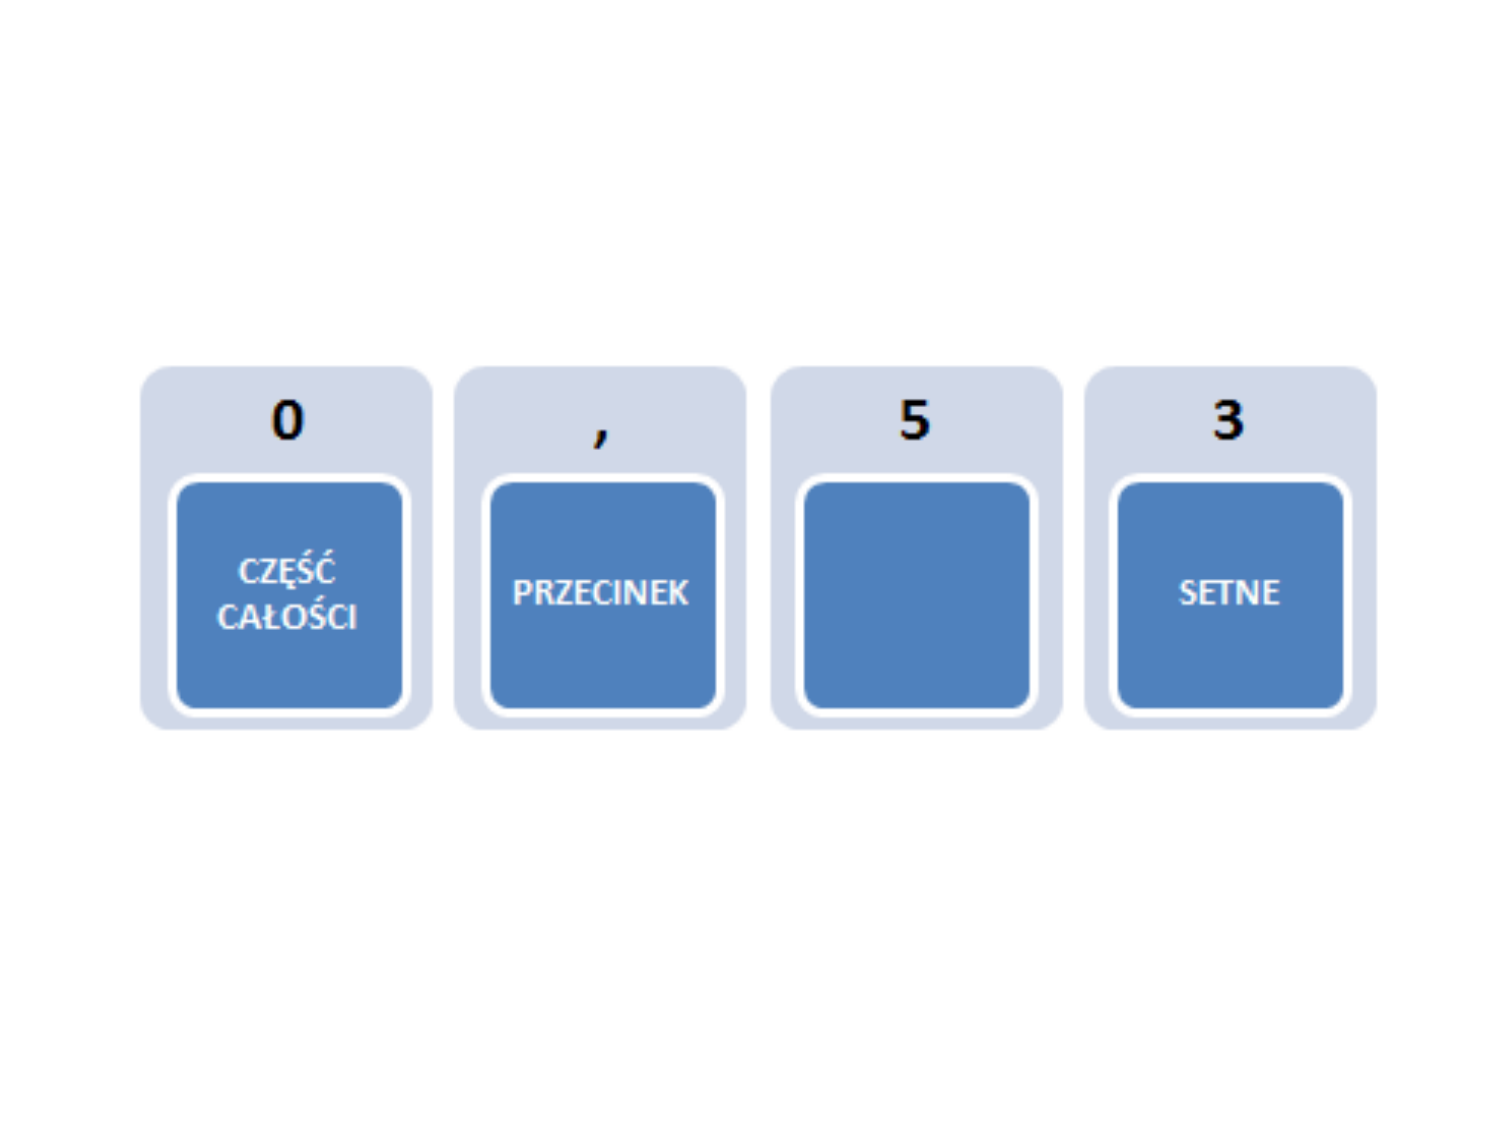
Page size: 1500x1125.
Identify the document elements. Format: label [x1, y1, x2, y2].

picture [123, 349, 1397, 746]
